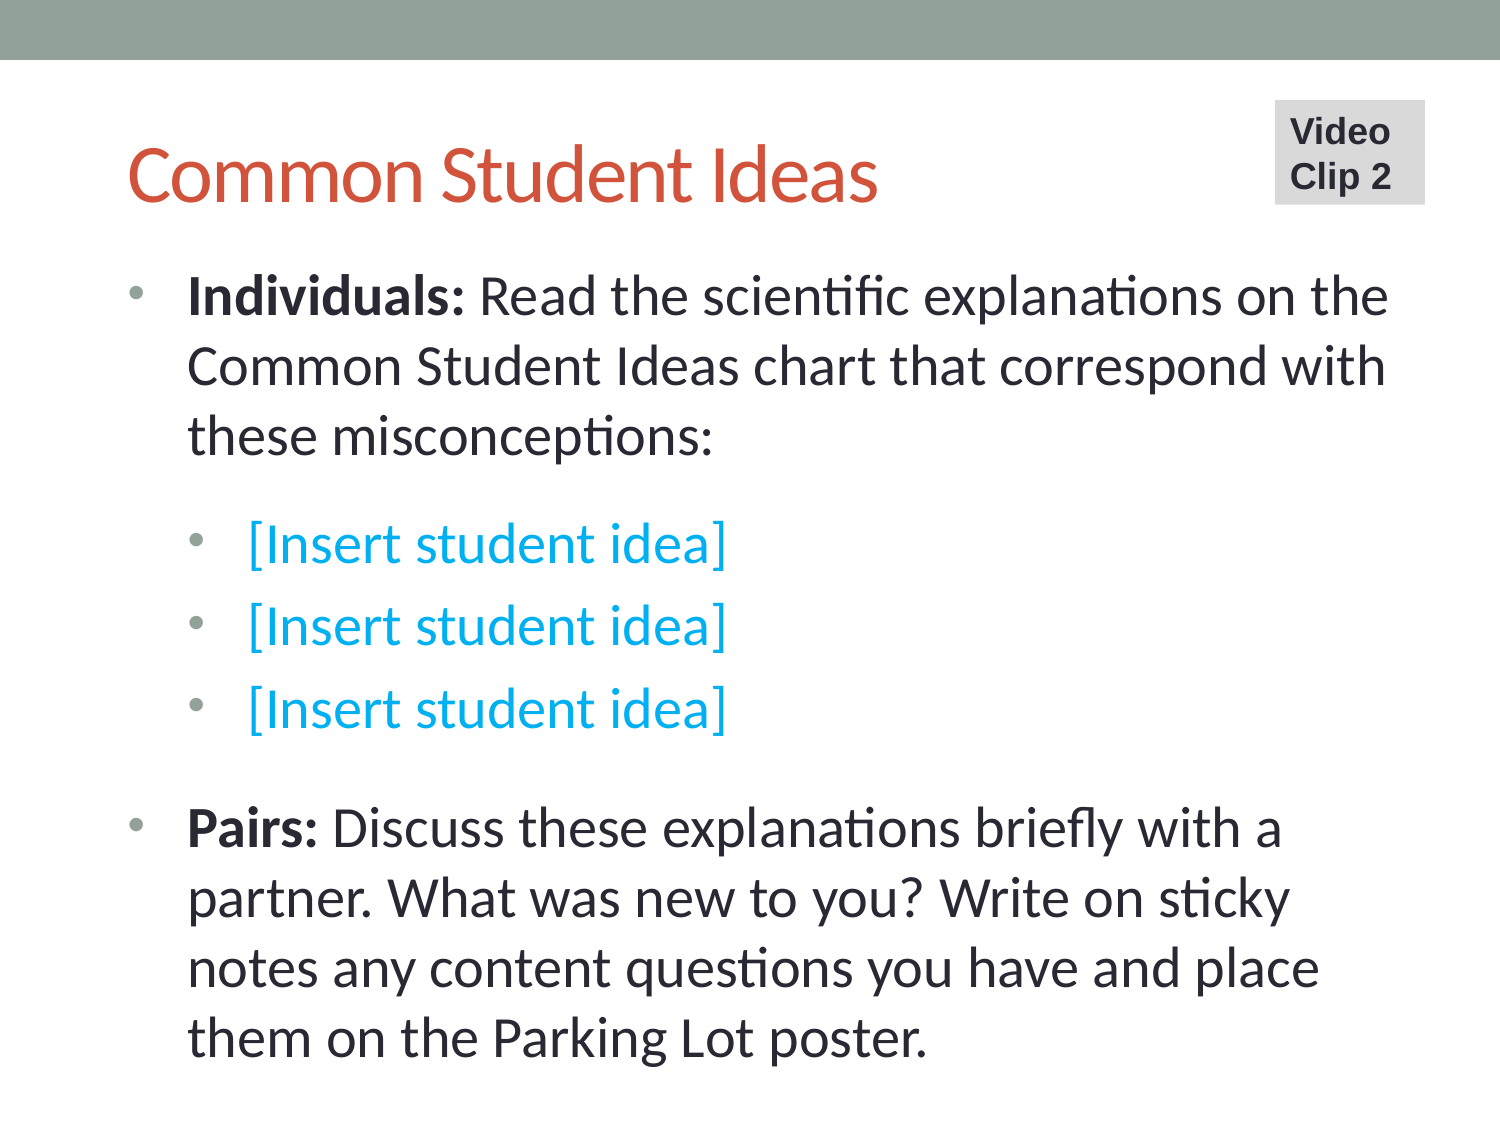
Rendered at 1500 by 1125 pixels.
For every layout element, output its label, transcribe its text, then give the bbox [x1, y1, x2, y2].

list Individuals: Read the scientific explanations on the Common Student Ideas chart that correspond with these misconceptions: [Insert student idea] [Insert student idea] [Insert student idea] Pairs: Discuss these explanations briefly with a partner. What was new to you? Write on sticky notes any content questions you have and place them on the Parking Lot poster. [112, 249, 1425, 1050]
text_box Video Clip 2 [1274, 99, 1425, 205]
title Common Student Ideas [112, 87, 1213, 249]
